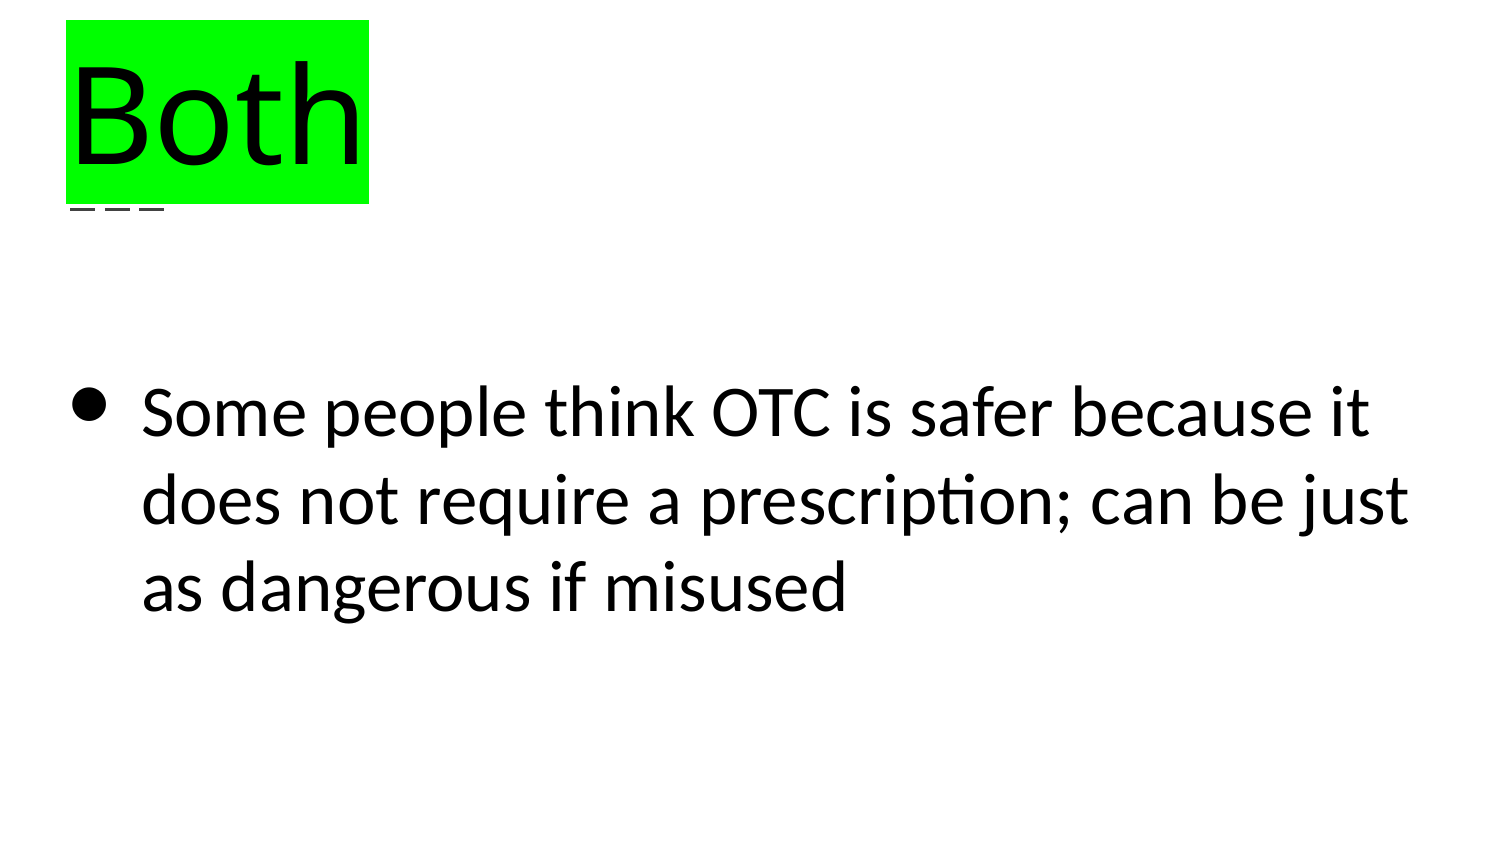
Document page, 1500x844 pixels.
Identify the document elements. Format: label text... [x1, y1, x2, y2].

list Some people think OTC is safer because it does not require a prescription; can be just as dangerous if misused [51, 240, 1449, 750]
title Both [51, 86, 1449, 207]
